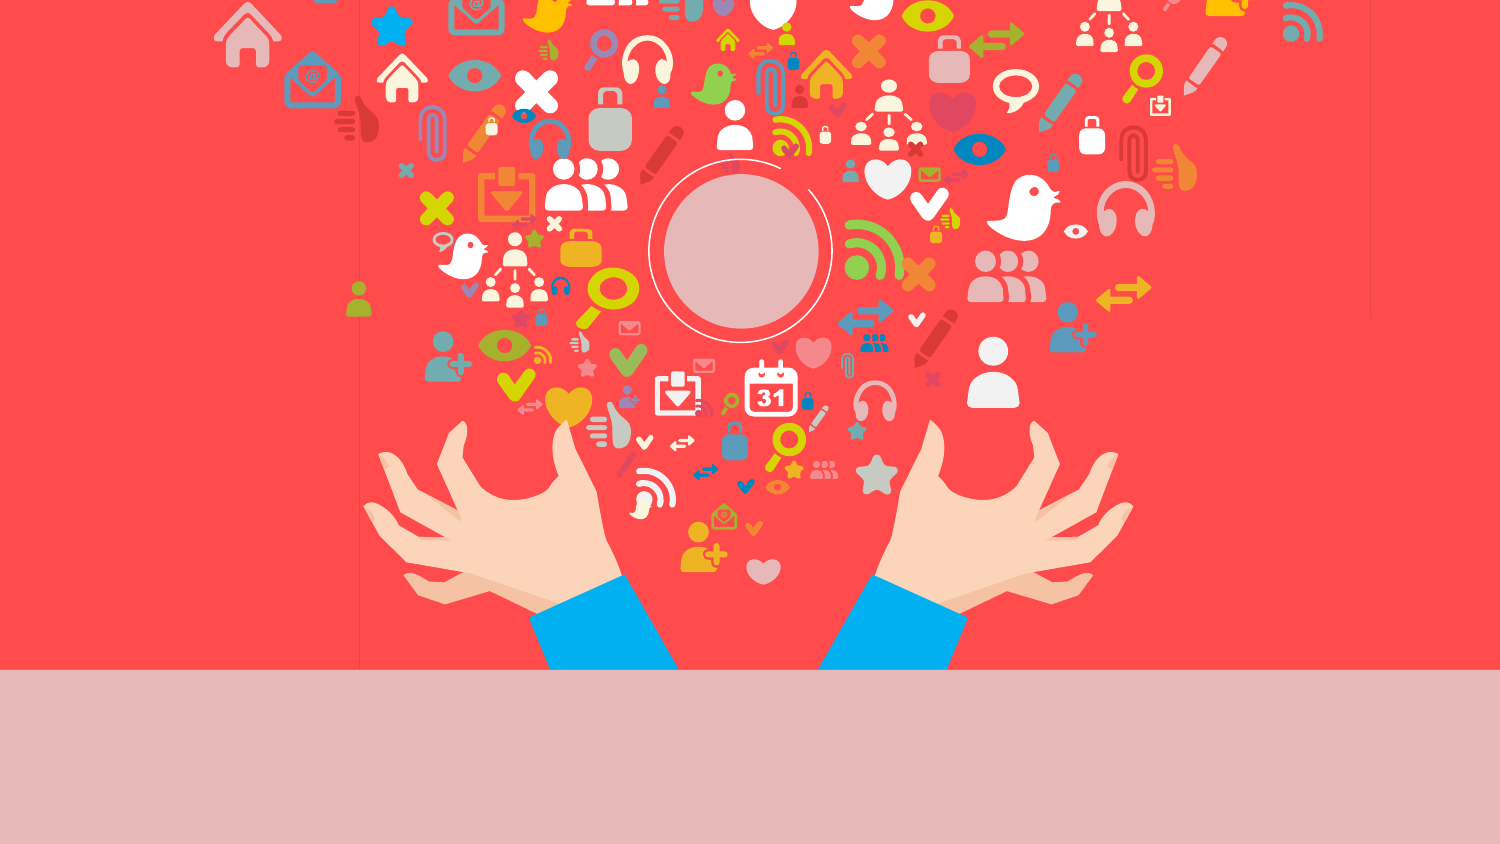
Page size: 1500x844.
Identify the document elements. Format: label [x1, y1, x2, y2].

text_box [0, 668, 1500, 844]
text_box [810, 419, 1134, 683]
text_box [363, 419, 686, 683]
text_box [212, 0, 1323, 585]
